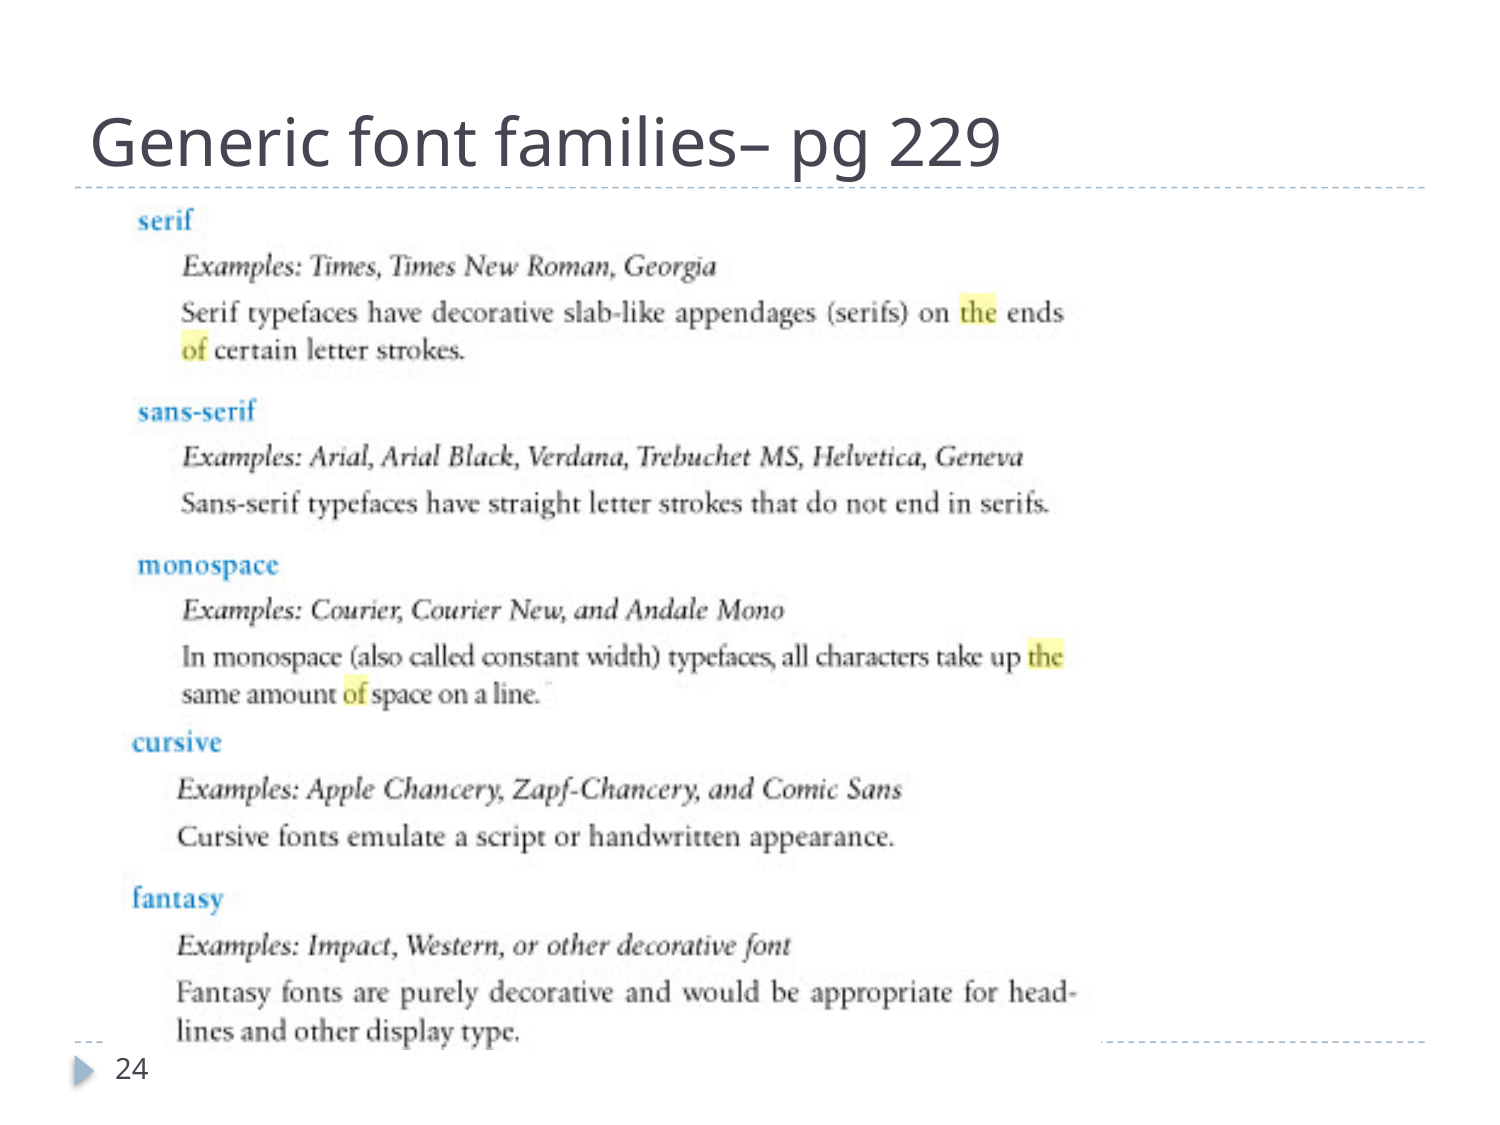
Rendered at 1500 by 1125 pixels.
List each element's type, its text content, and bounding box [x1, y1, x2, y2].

list [75, 212, 1425, 1113]
title Generic font families– pg 229 [75, 24, 1425, 188]
picture [103, 204, 1113, 1051]
